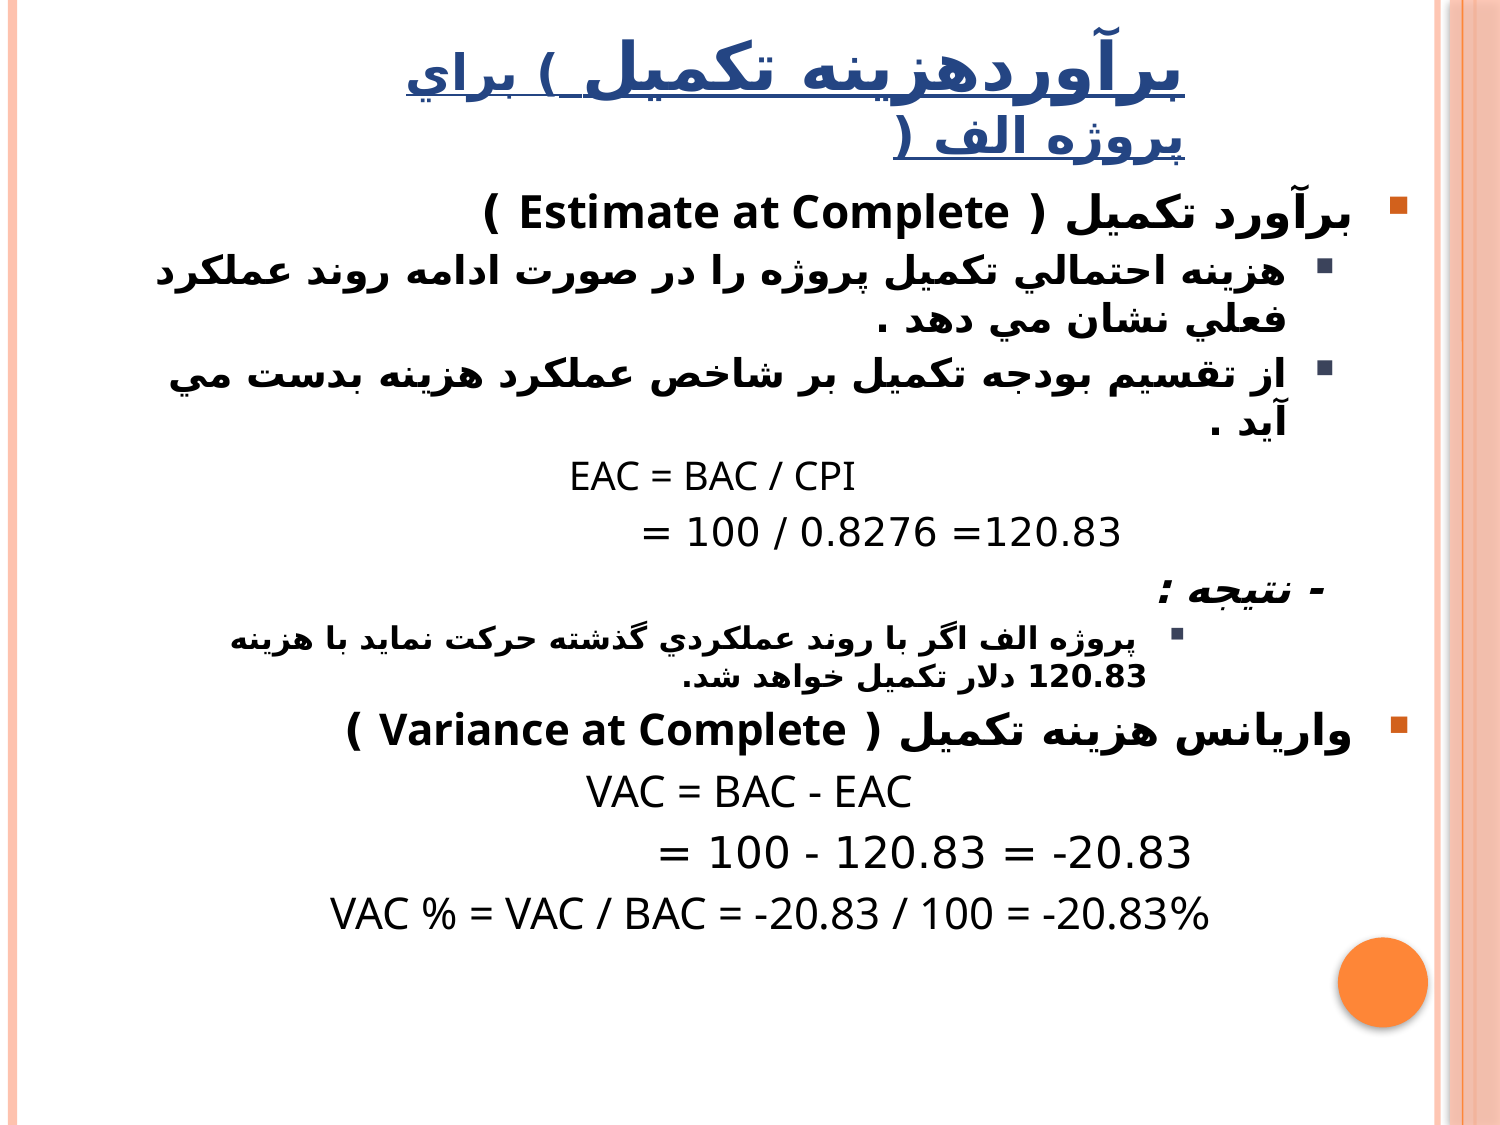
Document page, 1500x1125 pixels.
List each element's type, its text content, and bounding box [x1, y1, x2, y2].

text_box برآورد تكميل ( Estimate at Complete ) هزينه احتمالي تكميل پروژه را در صورت ادامه روند عملكرد فعلي نشان مي دهد . از تقسيم بودجه تكميل بر شاخص عملكرد هزينه بدست مي آيد . EAC = BAC / CPI 120.83= 0.8276 / 100 = - نتيجه : پروژه الف اگر با روند عملكردي گذشته حركت نمايد با هزينه 120.83 دلار تكميل خواهد شد. واريانس هزينه تكميل ( Variance at Complete ) VAC = BAC - EAC 20.83- = 120.83 - 100 = %VAC % = VAC / BAC = -20.83 / 100 = -20.83 [74, 174, 1425, 975]
text_box برآوردهزينه تكميل ) براي پروژه الف ( [237, 0, 1200, 174]
